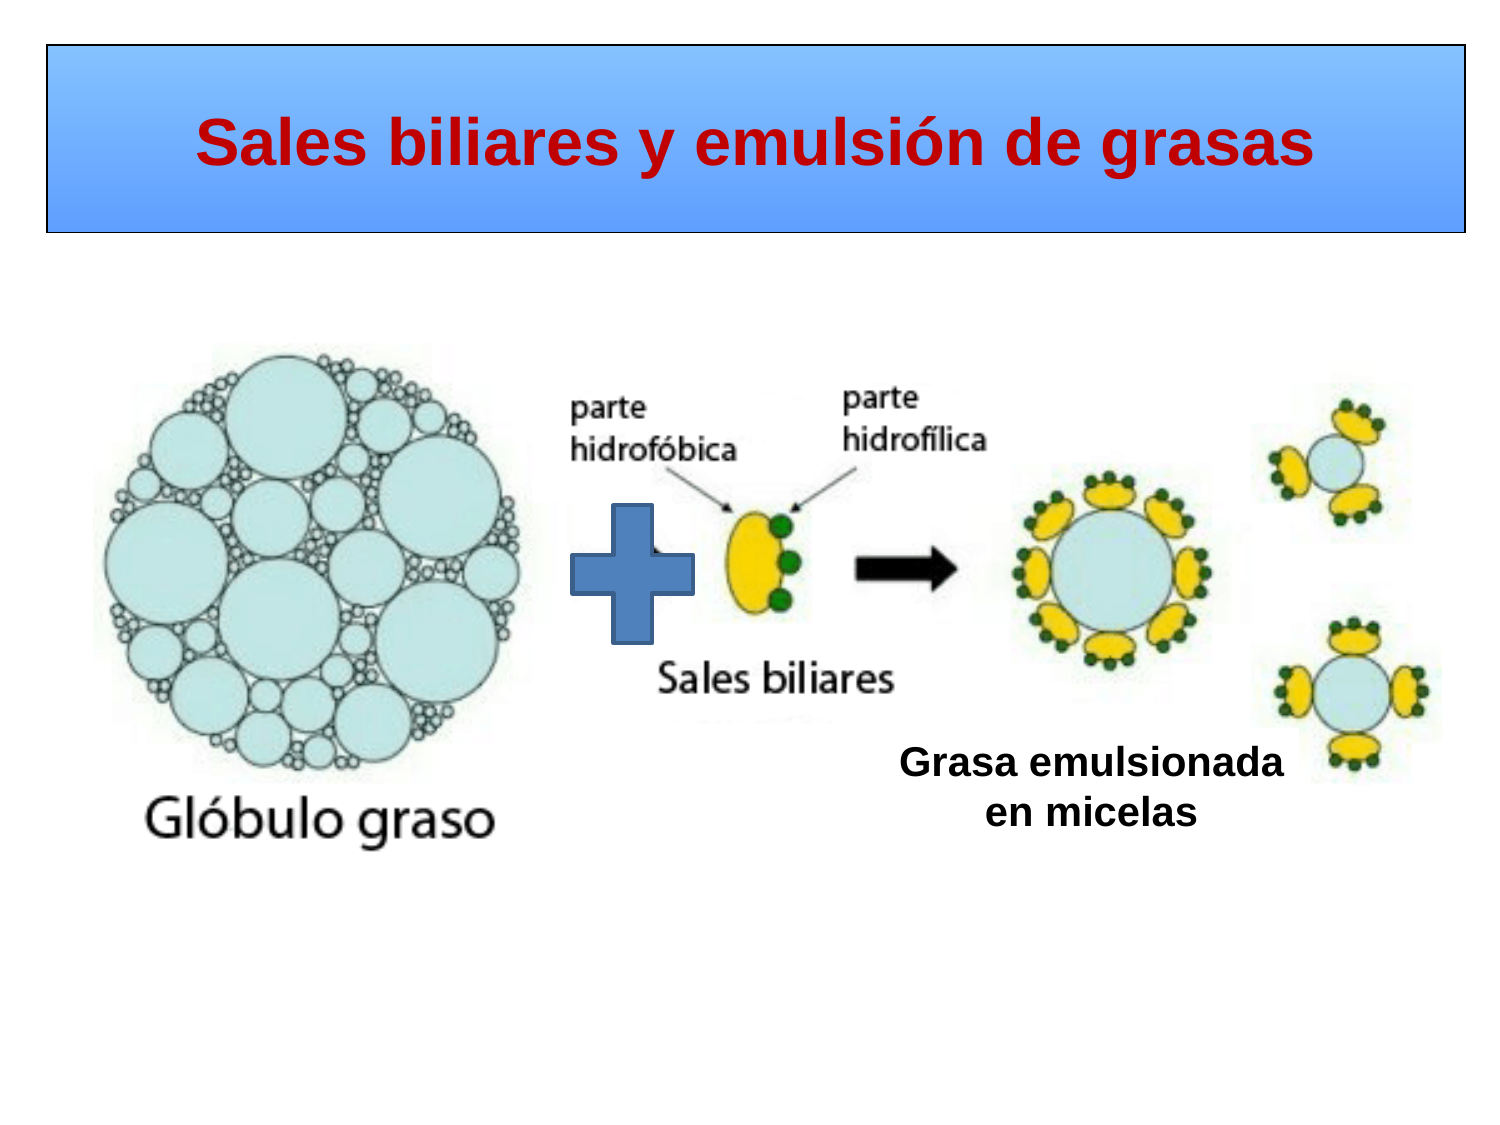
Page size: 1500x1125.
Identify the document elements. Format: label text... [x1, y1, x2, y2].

picture [92, 304, 1442, 880]
title Sales biliares y emulsión de grasas [46, 44, 1466, 233]
